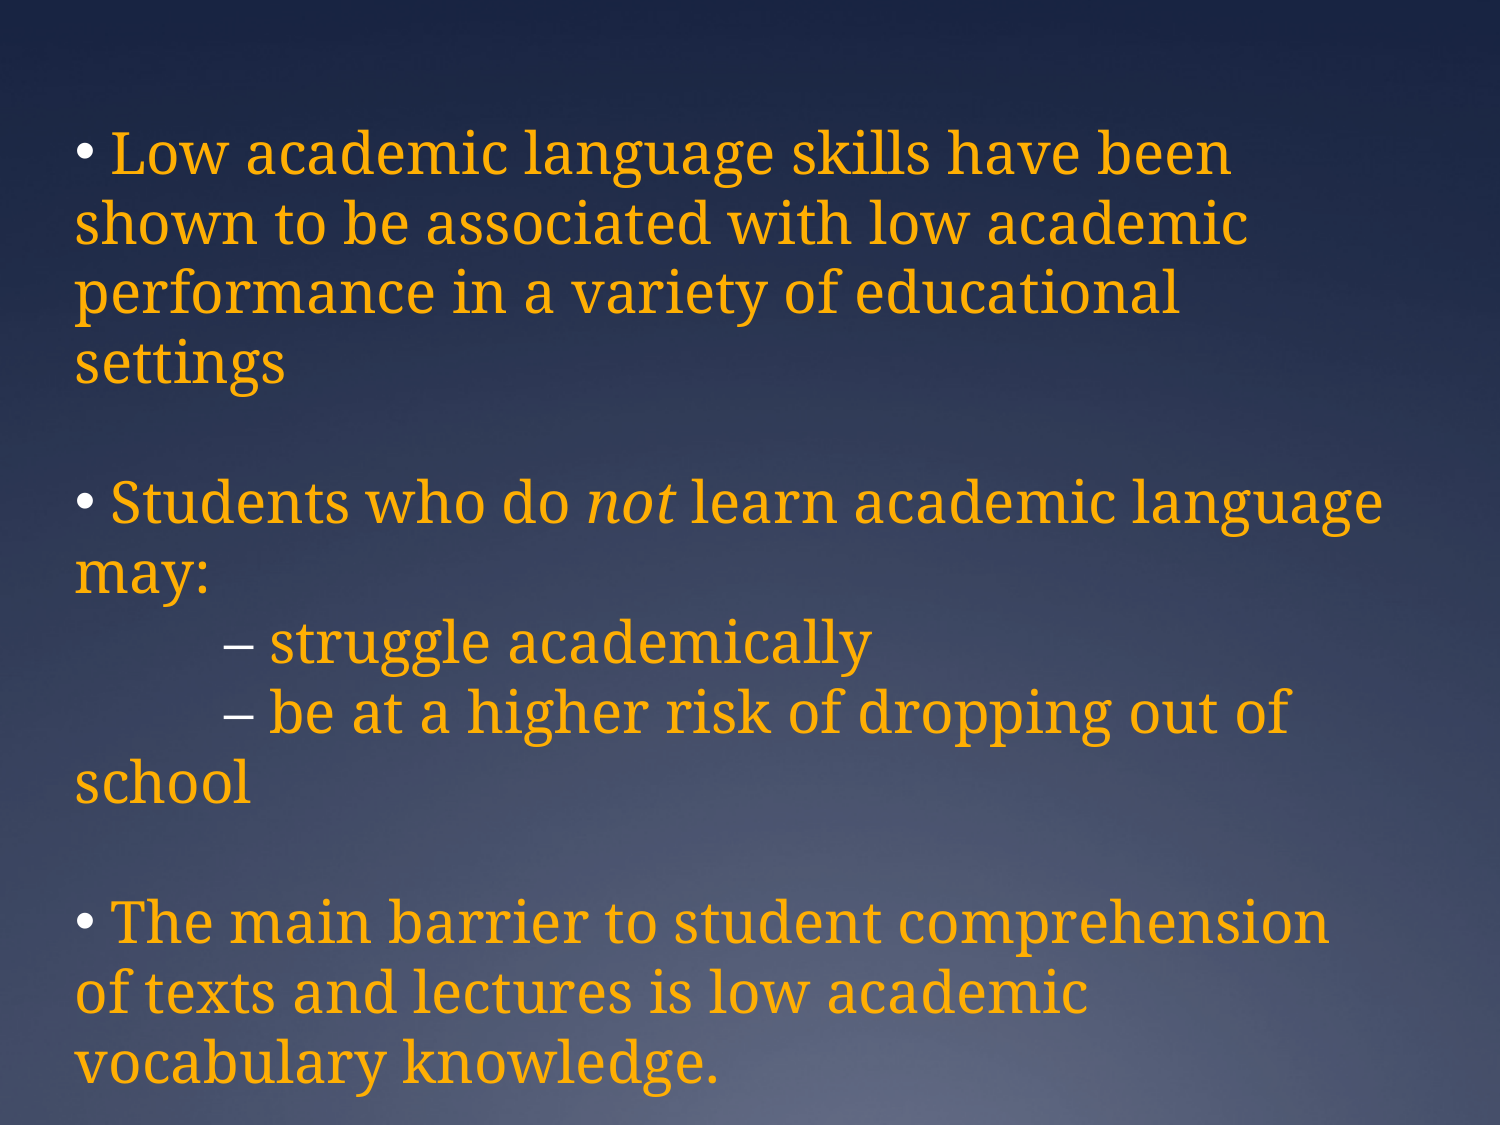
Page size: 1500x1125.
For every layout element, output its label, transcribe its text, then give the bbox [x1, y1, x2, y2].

text_box Low academic language skills have been shown to be associated with low academic performance in a variety of educational settings Students who do not learn academic language may: – struggle academically – be at a higher risk of dropping out of school The main barrier to student comprehension of texts and lectures is low academic vocabulary knowledge. [59, 108, 1410, 1125]
